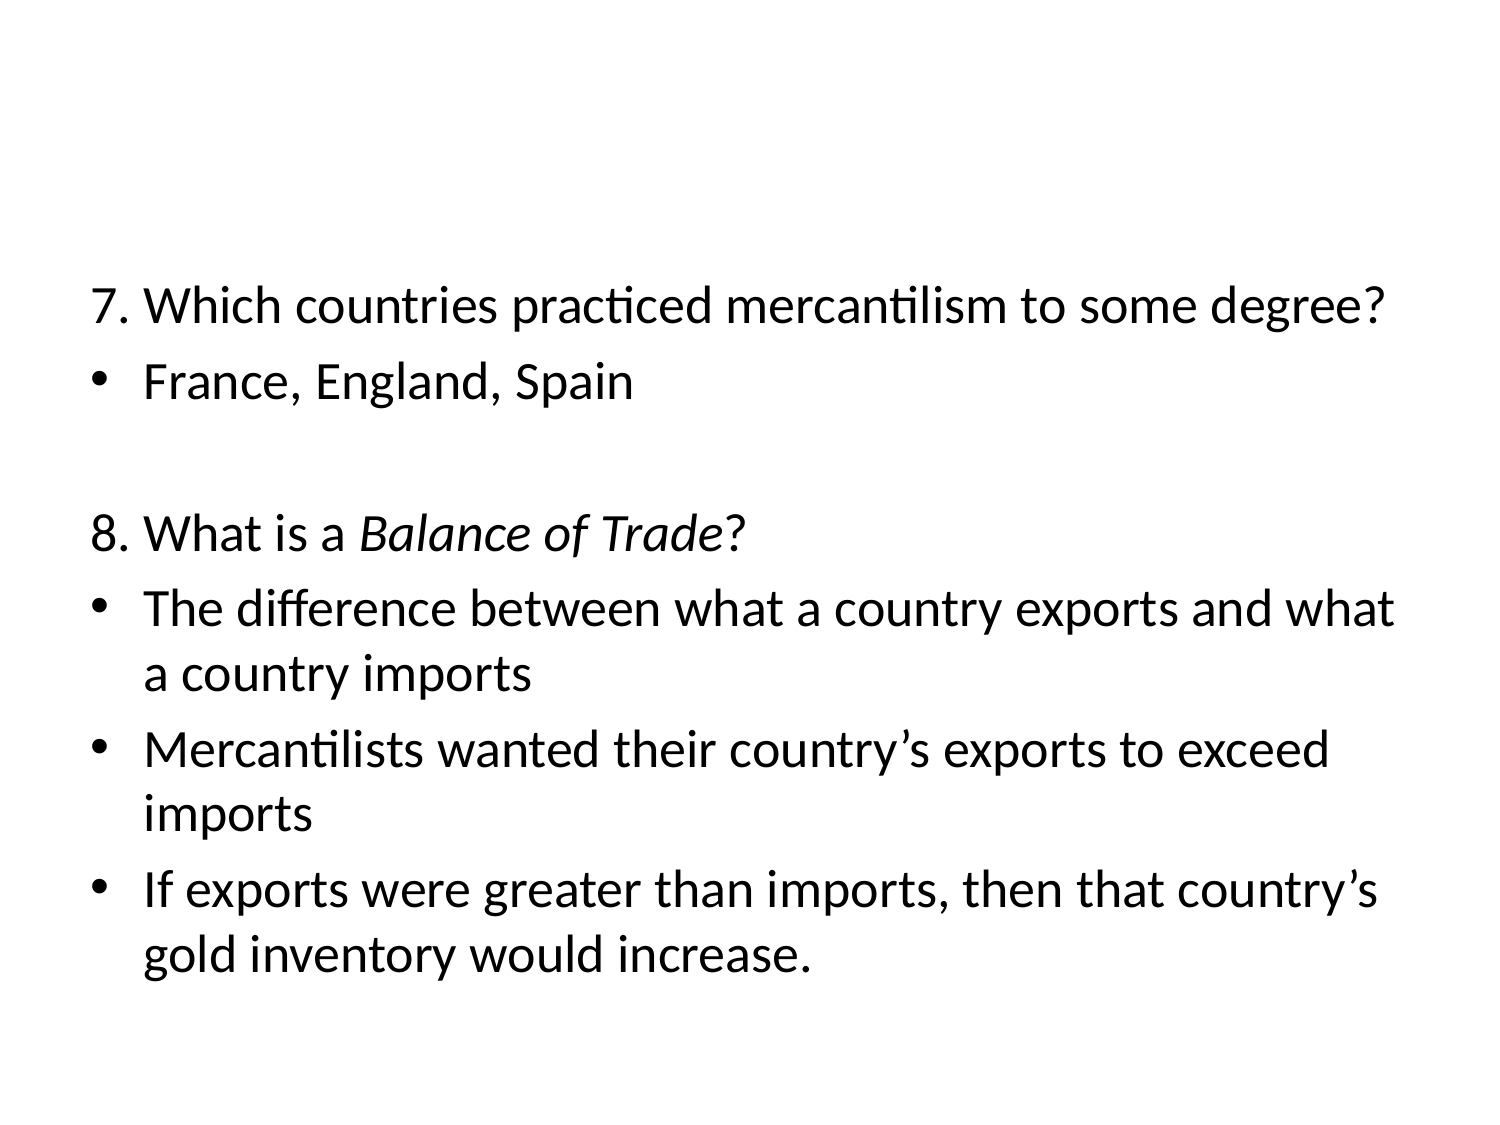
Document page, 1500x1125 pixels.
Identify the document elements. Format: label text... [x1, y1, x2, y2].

list 7. Which countries practiced mercantilism to some degree? France, England, Spain 8. What is a Balance of Trade? The difference between what a country exports and what a country imports Mercantilists wanted their country’s exports to exceed imports If exports were greater than imports, then that country’s gold inventory would increase. [75, 262, 1425, 1005]
